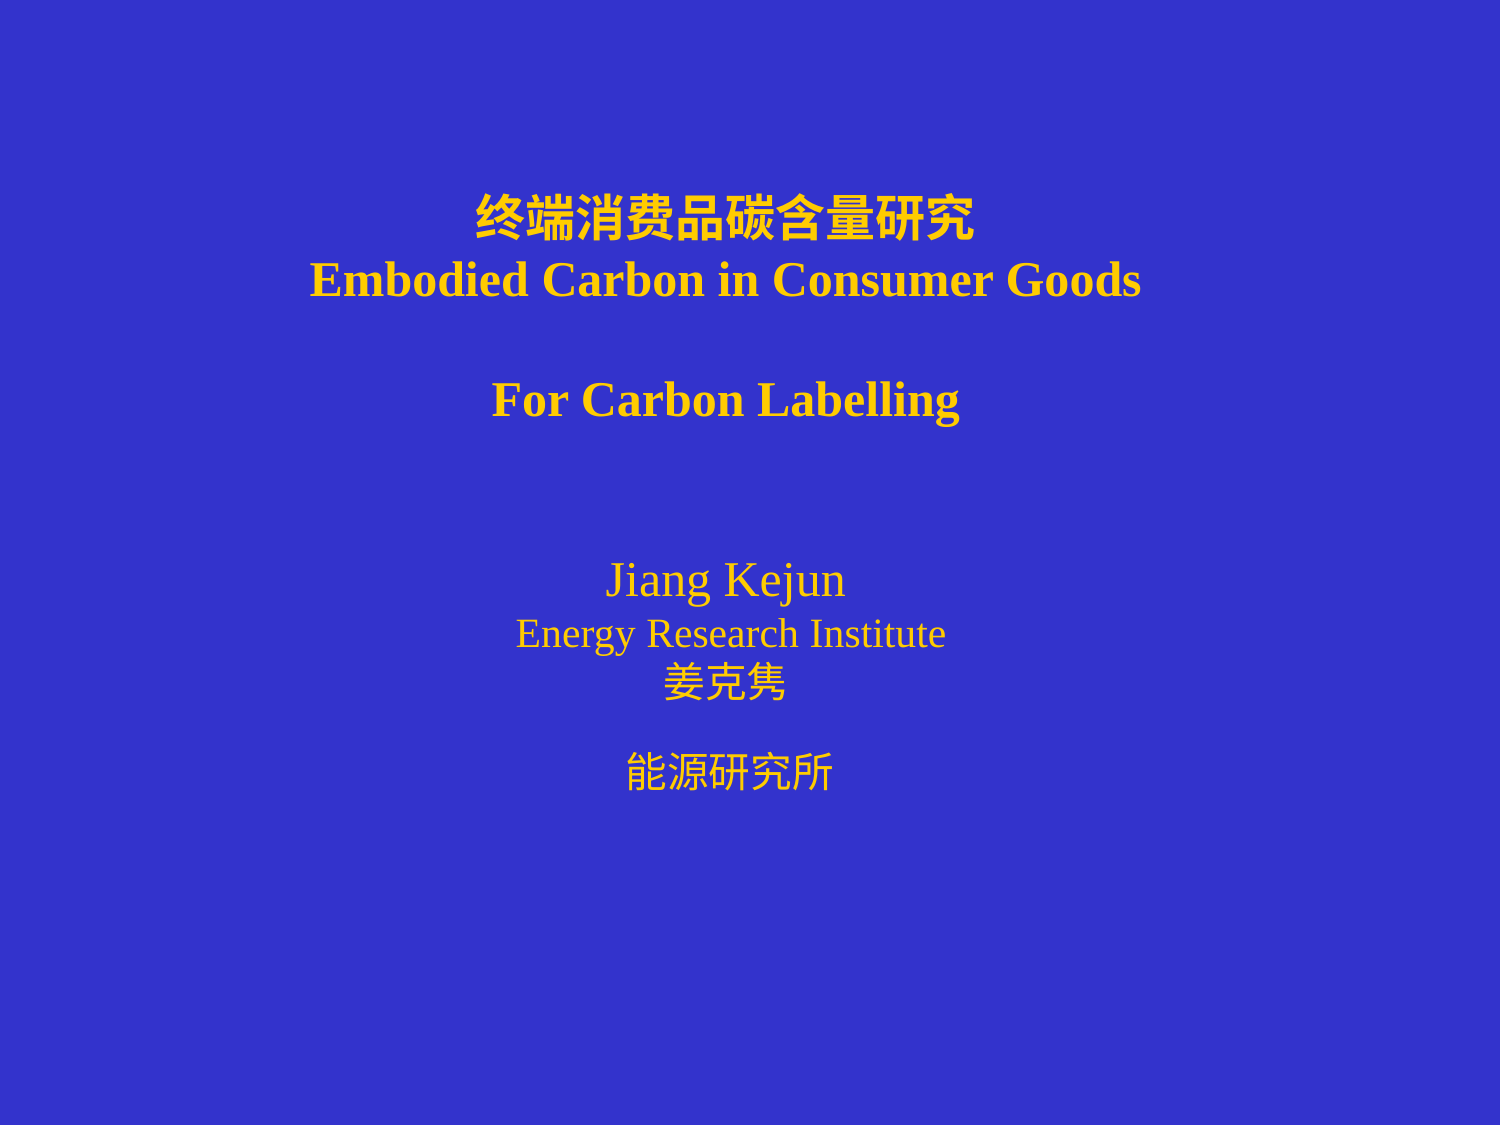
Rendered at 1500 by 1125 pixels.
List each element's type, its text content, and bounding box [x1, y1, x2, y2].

text_box 能源研究所 [610, 738, 849, 904]
text_box 终端消费品碳含量研究 Embodied Carbon in Consumer Goods For Carbon Labelling Jiang Kejun Energy Research Institute 姜克隽 [294, 128, 1157, 864]
